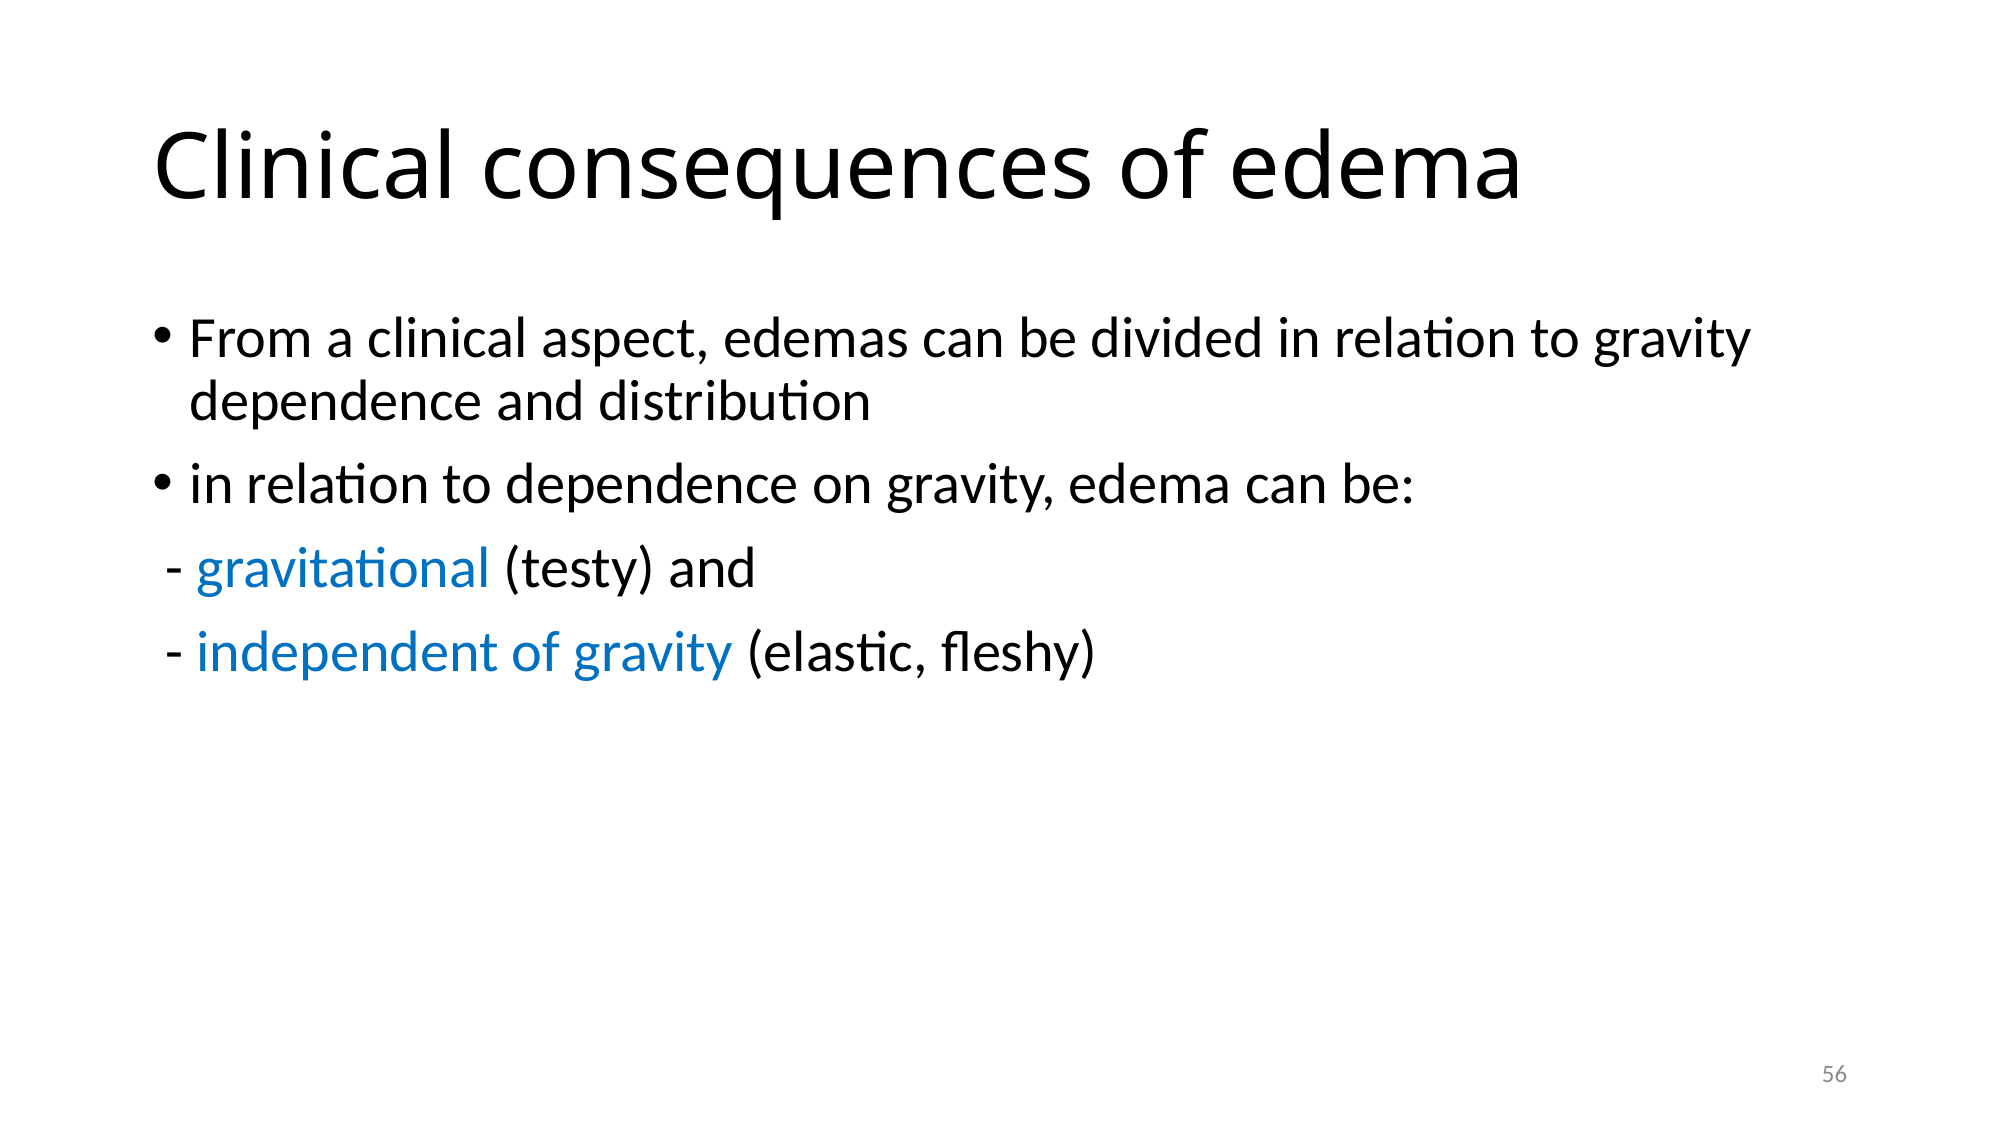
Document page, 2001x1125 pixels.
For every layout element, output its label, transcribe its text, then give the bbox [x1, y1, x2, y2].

title Clinical consequences of edema [137, 59, 1863, 278]
slide_number 56 [1412, 1042, 1863, 1103]
list From a clinical aspect, edemas can be divided in relation to gravity dependence and distribution in relation to dependence on gravity, edema can be: - gravitational (testy) and - independent of gravity (elastic, fleshy) [137, 299, 1863, 1014]
